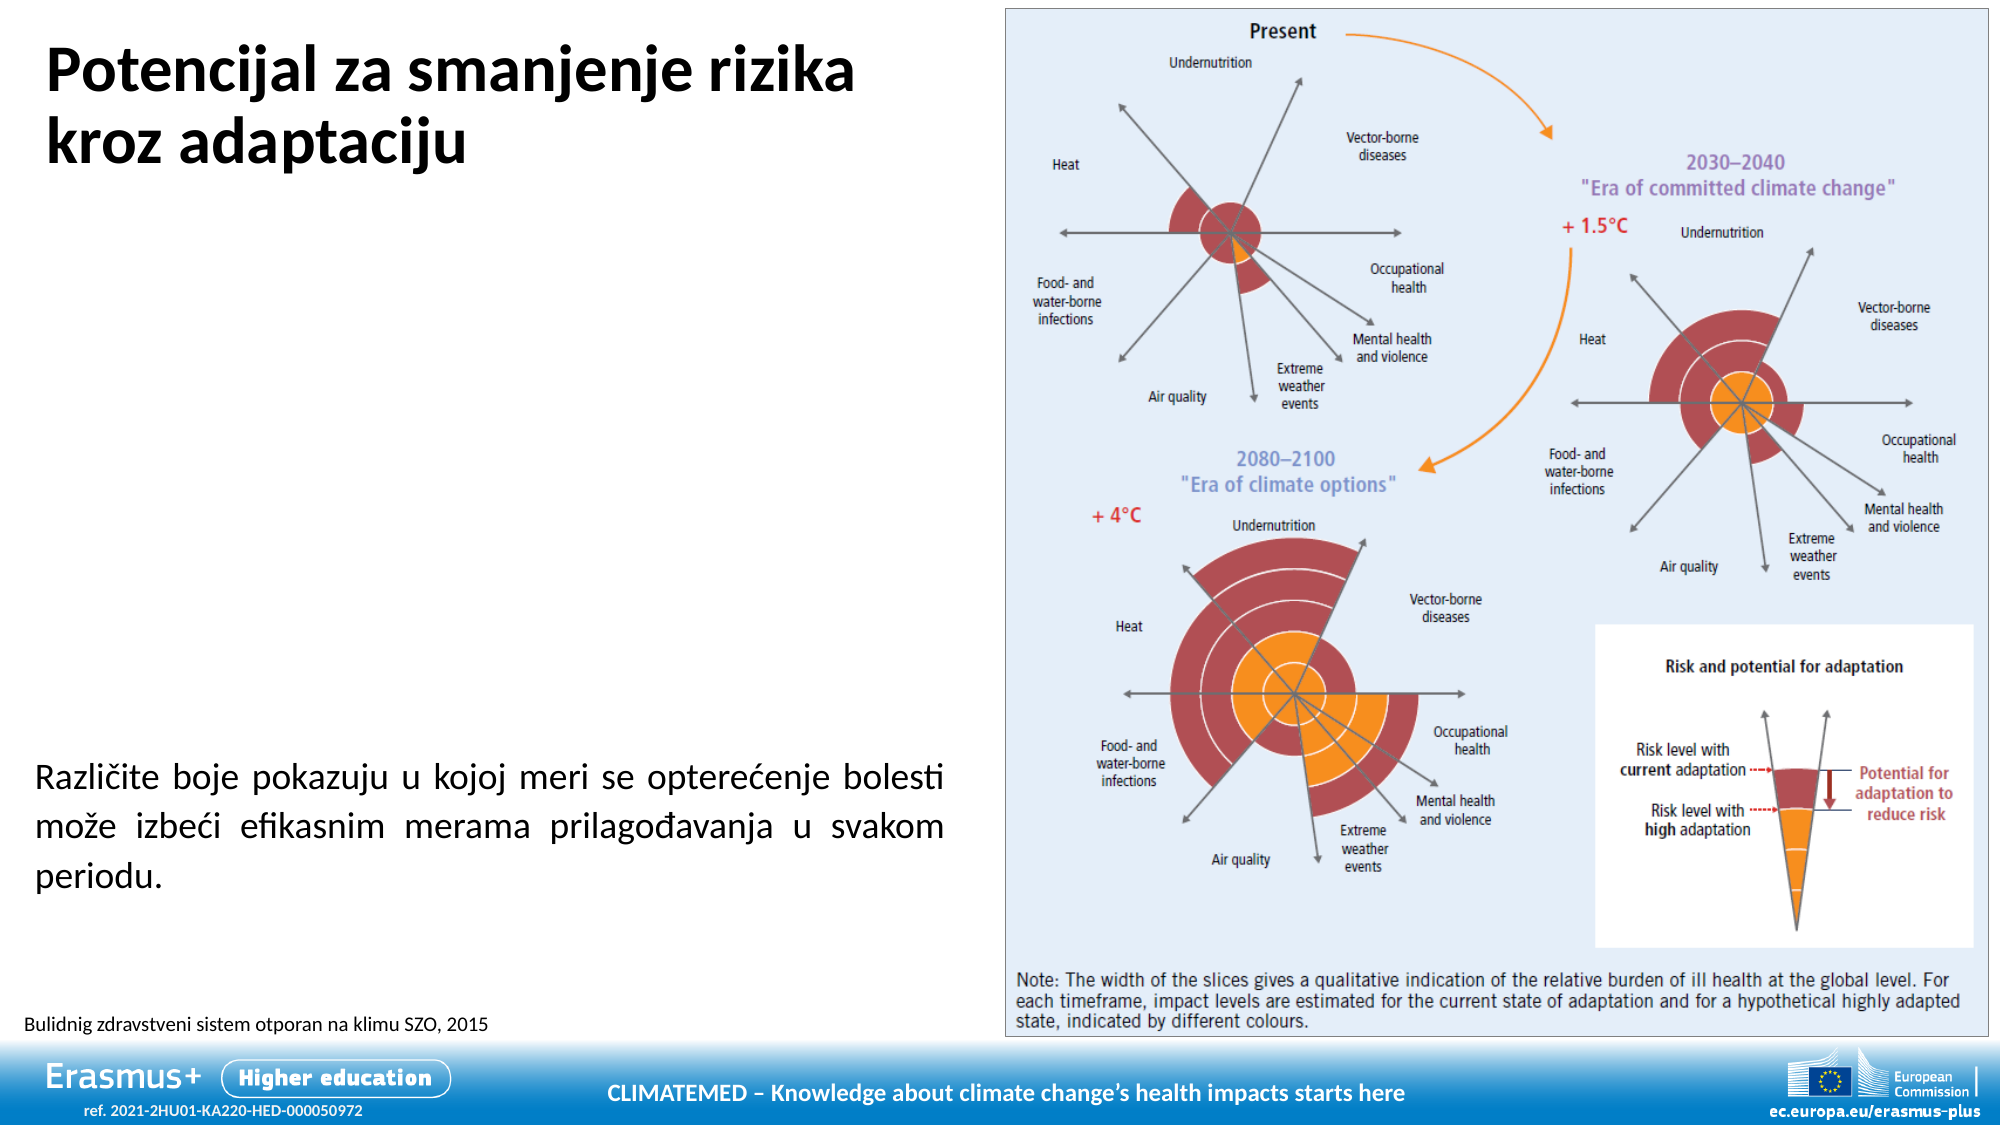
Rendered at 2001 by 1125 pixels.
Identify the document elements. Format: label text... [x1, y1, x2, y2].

title Potencijal za smanjenje rizika kroz adaptaciju [31, 25, 1005, 187]
picture [0, 8, 2000, 1125]
text_box Bulidnig zdravstveni sistem otporan na klimu SZO, 2015 [9, 1003, 505, 1044]
list Različite boje pokazuju u kojoj meri se opterećenje bolesti može izbeći efikasnim merama prilagođavanja u svakom periodu. [19, 740, 961, 1015]
